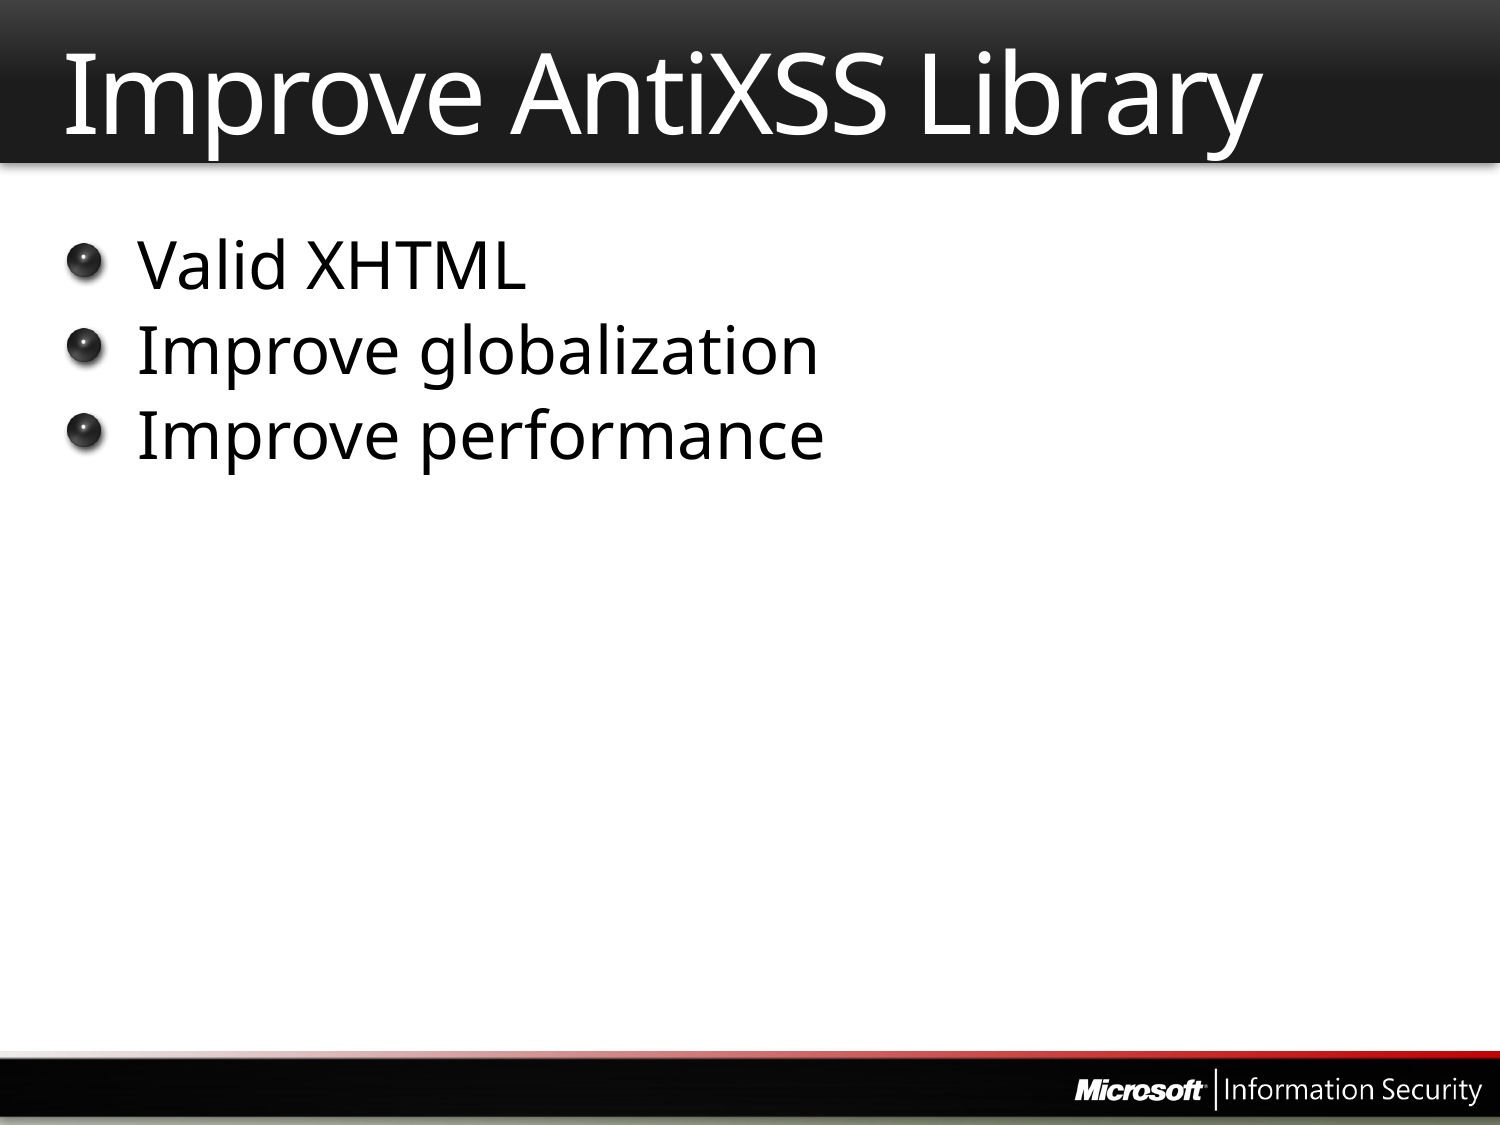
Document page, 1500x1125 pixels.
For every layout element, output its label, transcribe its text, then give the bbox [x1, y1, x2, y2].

picture [62, 240, 110, 288]
picture [62, 410, 110, 458]
picture [62, 325, 110, 373]
picture [0, 1051, 1500, 1125]
title Improve AntiXSS Library [62, 37, 1438, 161]
list Valid XHTML Improve globalization Improve performance [62, 231, 1438, 483]
